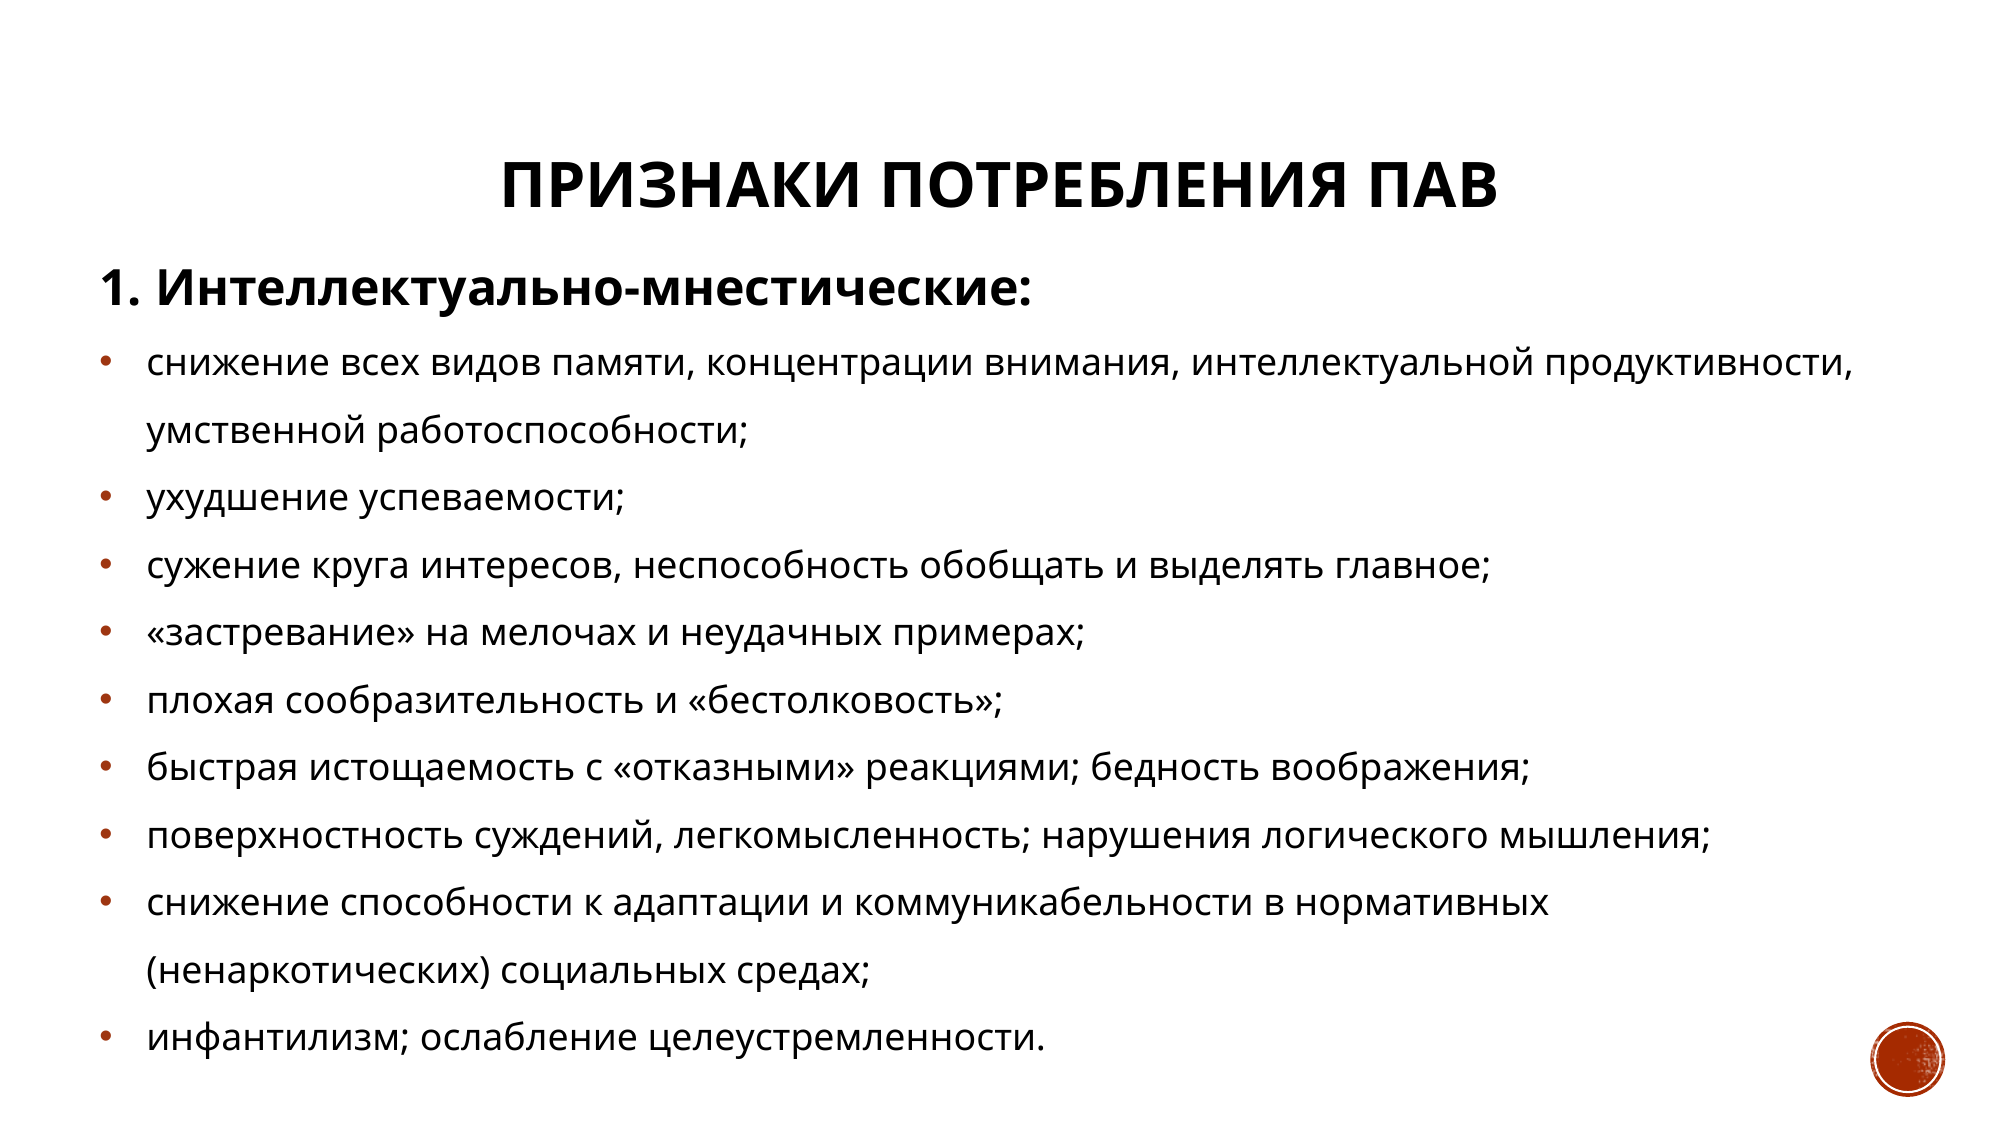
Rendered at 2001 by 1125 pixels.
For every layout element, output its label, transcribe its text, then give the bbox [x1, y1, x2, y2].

title Признаки потребления ПАВ [203, 145, 1797, 218]
text_box 1. Интеллектуально-мнестические: снижение всех видов памяти, концентрации внимания, интеллектуальной продуктивности, умственной работоспособности; ухудшение успеваемости; сужение круга интересов, неспособность обобщать и выделять главное; «застревание» на мелочах и неудачных примерах; плохая сообразительность и «бестолковость»; быстрая истощаемость с «отказными» реакциями; бедность воображения; поверхностность суждений, легкомысленность; нарушения логического мышления; снижение способности к адаптации и коммуникабельности в нормативных (ненаркотических) социальных средах; инфантилизм; ослабление целеустремленности. [84, 218, 1892, 1125]
